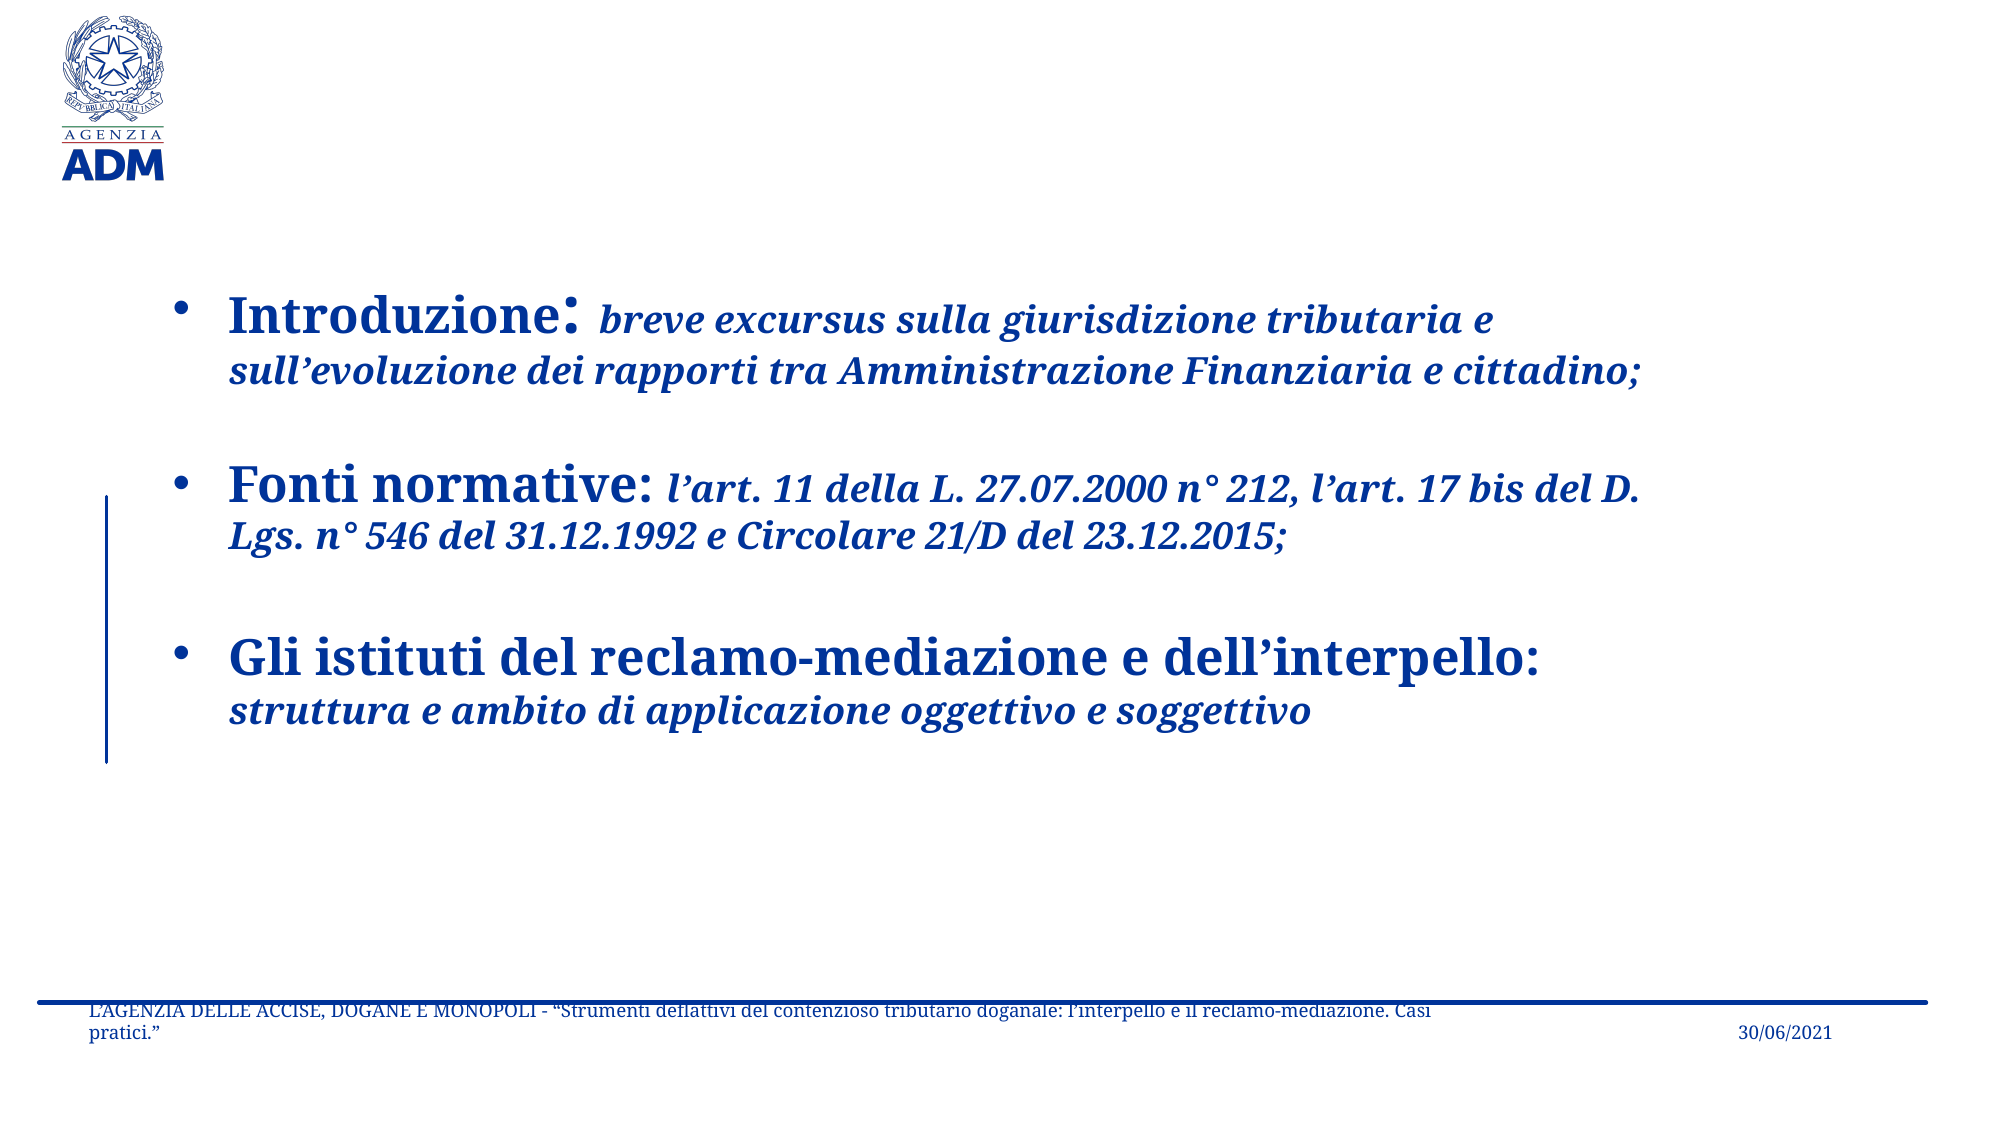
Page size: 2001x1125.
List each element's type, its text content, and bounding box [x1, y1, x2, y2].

footer L’AGENZIA DELLE ACCISE, DOGANE E MONOPOLI - “Strumenti deflattivi del contenzioso tributario doganale: l’interpello e il reclamo-mediazione. Casi pratici.” [74, 991, 1493, 1051]
picture [44, 0, 183, 201]
text_box Introduzione: breve excursus sulla giurisdizione tributaria e sull’evoluzione dei rapporti tra Amministrazione Finanziaria e cittadino; Fonti normative: l’art. 11 della L. 27.07.2000 n° 212, l’art. 17 bis del D. Lgs. n° 546 del 31.12.1992 e Circolare 21/D del 23.12.2015; Gli istituti del reclamo-mediazione e dell’interpello: struttura e ambito di applicazione oggettivo e soggettivo [157, 259, 1700, 840]
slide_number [1627, 991, 1849, 1051]
